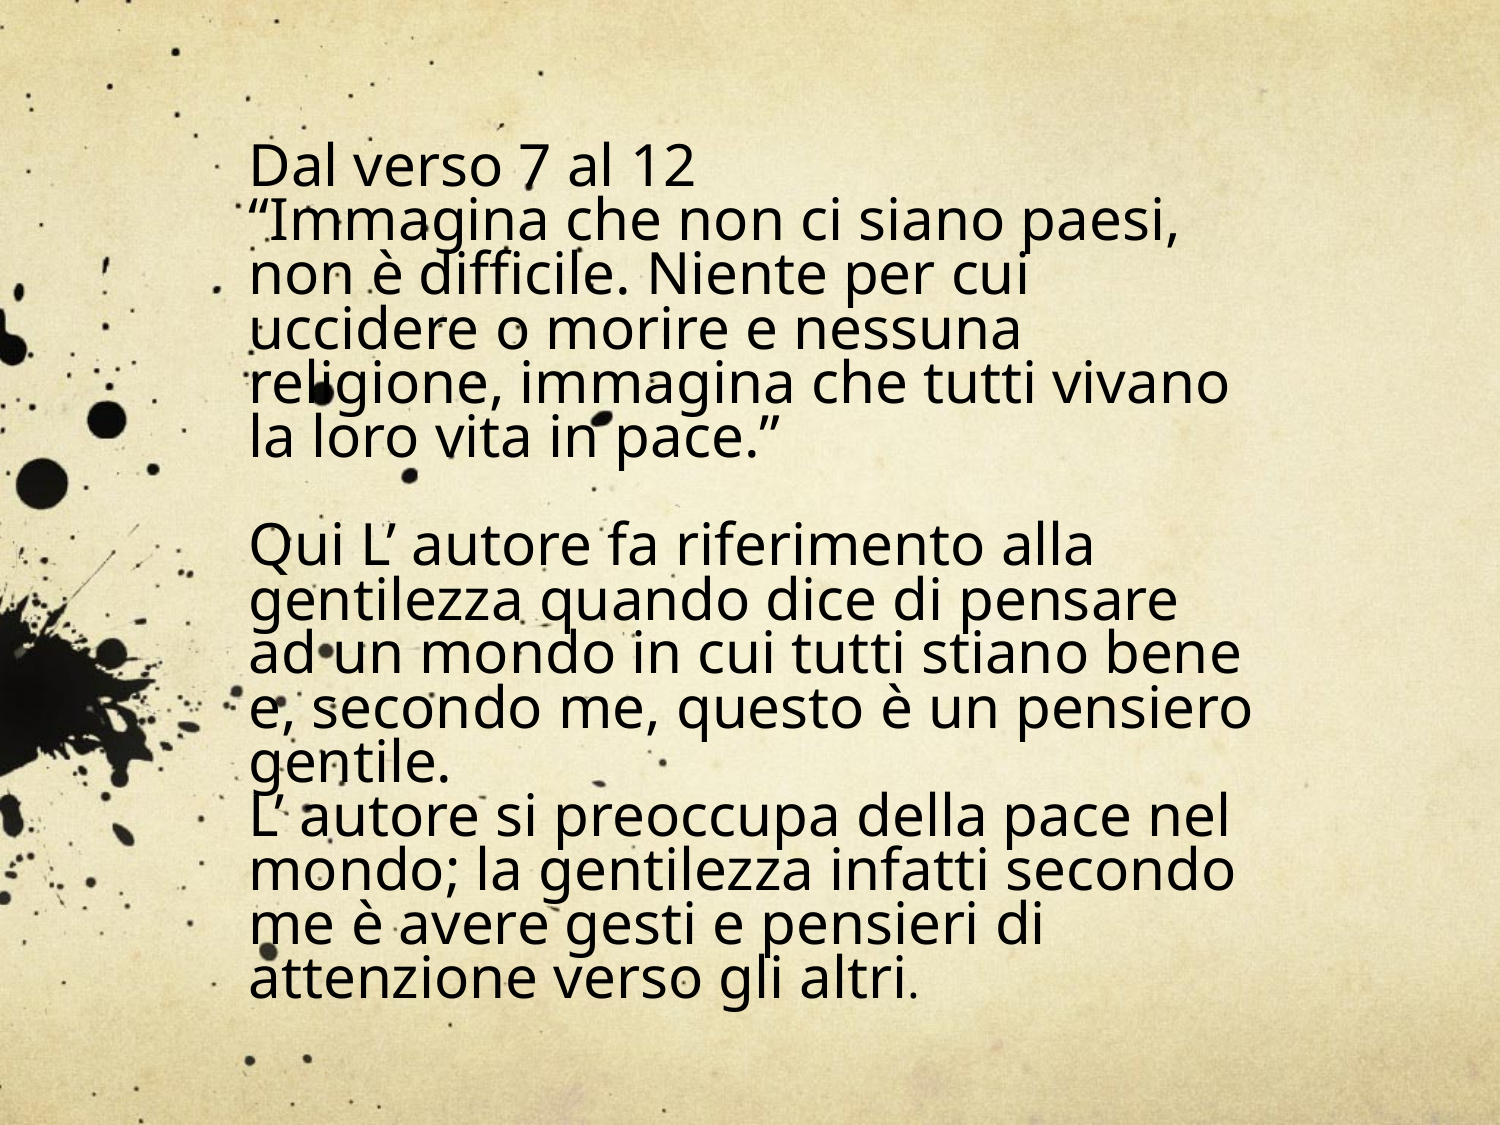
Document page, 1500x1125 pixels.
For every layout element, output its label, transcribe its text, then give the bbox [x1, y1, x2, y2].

subtitle Dal verso 7 al 12 “Immagina che non ci siano paesi, non è difficile. Niente per cui uccidere o morire e nessuna religione, immagina che tutti vivano la loro vita in pace.” Qui L’ autore fa riferimento alla gentilezza quando dice di pensare ad un mondo in cui tutti stiano bene e, secondo me, questo è un pensiero gentile. L’ autore si preoccupa della pace nel mondo; la gentilezza infatti secondo me è avere gesti e pensieri di attenzione verso gli altri. [233, 90, 1272, 1048]
picture [0, 0, 1500, 1125]
